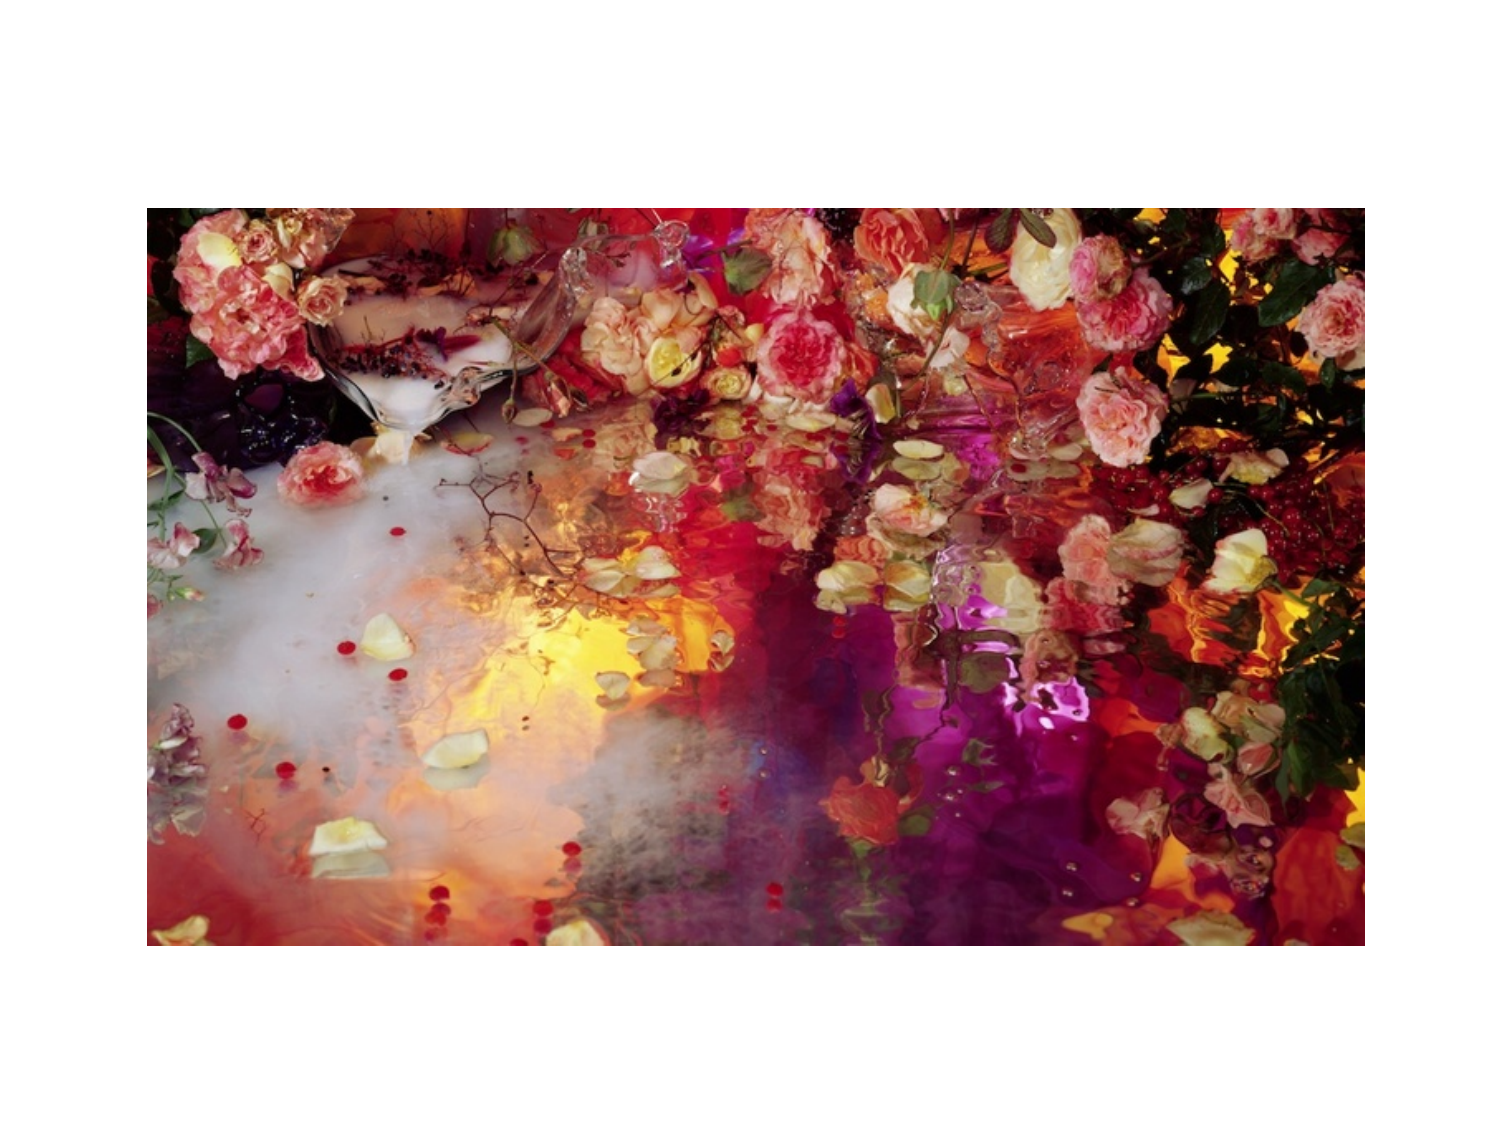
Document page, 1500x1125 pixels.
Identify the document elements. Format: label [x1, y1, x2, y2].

picture [147, 207, 1365, 946]
